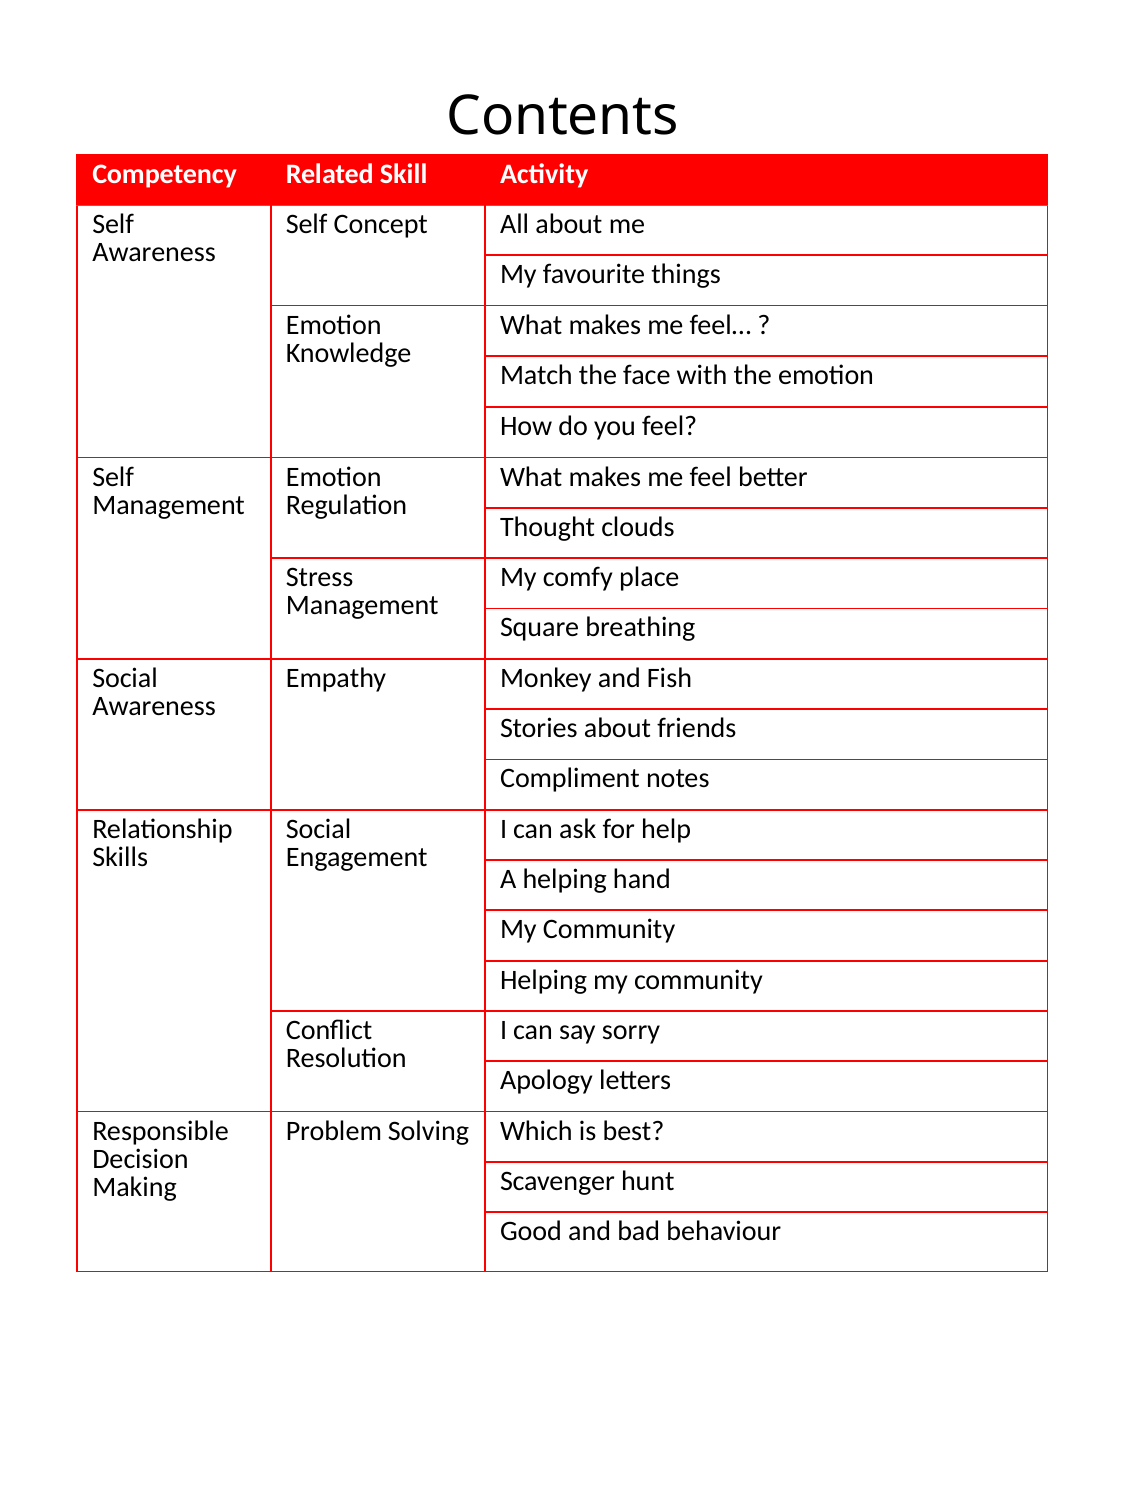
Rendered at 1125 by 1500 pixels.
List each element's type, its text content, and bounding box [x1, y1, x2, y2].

table_cell Match the face with the emotion [486, 357, 1047, 406]
table_cell A helping hand [486, 861, 1047, 909]
table_cell My comfy place [486, 559, 1047, 608]
table_cell My Community [486, 911, 1047, 960]
table_cell Conflict Resolution [272, 1012, 484, 1111]
table_cell Self Concept [272, 206, 484, 305]
table_cell Self Awareness [78, 206, 270, 457]
table_header Related Skill [271, 156, 485, 205]
table_cell I can say sorry [486, 1012, 1047, 1060]
table_cell My favourite things [486, 256, 1047, 305]
table_cell Relationship Skills [78, 811, 270, 1111]
table_cell I can ask for help [486, 811, 1047, 859]
table_header Competency [78, 156, 271, 205]
table_cell Emotion Knowledge [272, 306, 484, 457]
title Contents [77, 79, 1048, 154]
table_cell Social Engagement [272, 811, 484, 1010]
table_cell Scavenger hunt [486, 1163, 1047, 1211]
table_cell Stories about friends [486, 710, 1047, 759]
table_cell Monkey and Fish [486, 660, 1047, 708]
table_cell All about me [486, 206, 1047, 254]
table_header Activity [485, 156, 1047, 205]
table_cell Stress Management [272, 559, 484, 658]
table_cell Thought clouds [486, 509, 1047, 557]
table_cell Apology letters [486, 1062, 1047, 1111]
table_cell Empathy [272, 660, 484, 809]
table_cell Compliment notes [486, 760, 1047, 809]
table_cell Which is best? [486, 1112, 1047, 1161]
table_cell Square breathing [486, 609, 1047, 658]
table_cell Responsible Decision Making [78, 1112, 270, 1271]
table_cell Emotion Regulation [272, 458, 484, 557]
table_cell What makes me feel better [486, 458, 1047, 507]
table_cell Self Management [78, 458, 270, 658]
table_cell What makes me feel… ? [486, 306, 1047, 355]
table_cell Helping my community [486, 962, 1047, 1010]
table_cell How do you feel? [486, 408, 1047, 457]
table_cell Problem Solving [272, 1112, 484, 1271]
table_cell Social Awareness [78, 660, 270, 809]
table_cell Good and bad behaviour [486, 1213, 1047, 1271]
